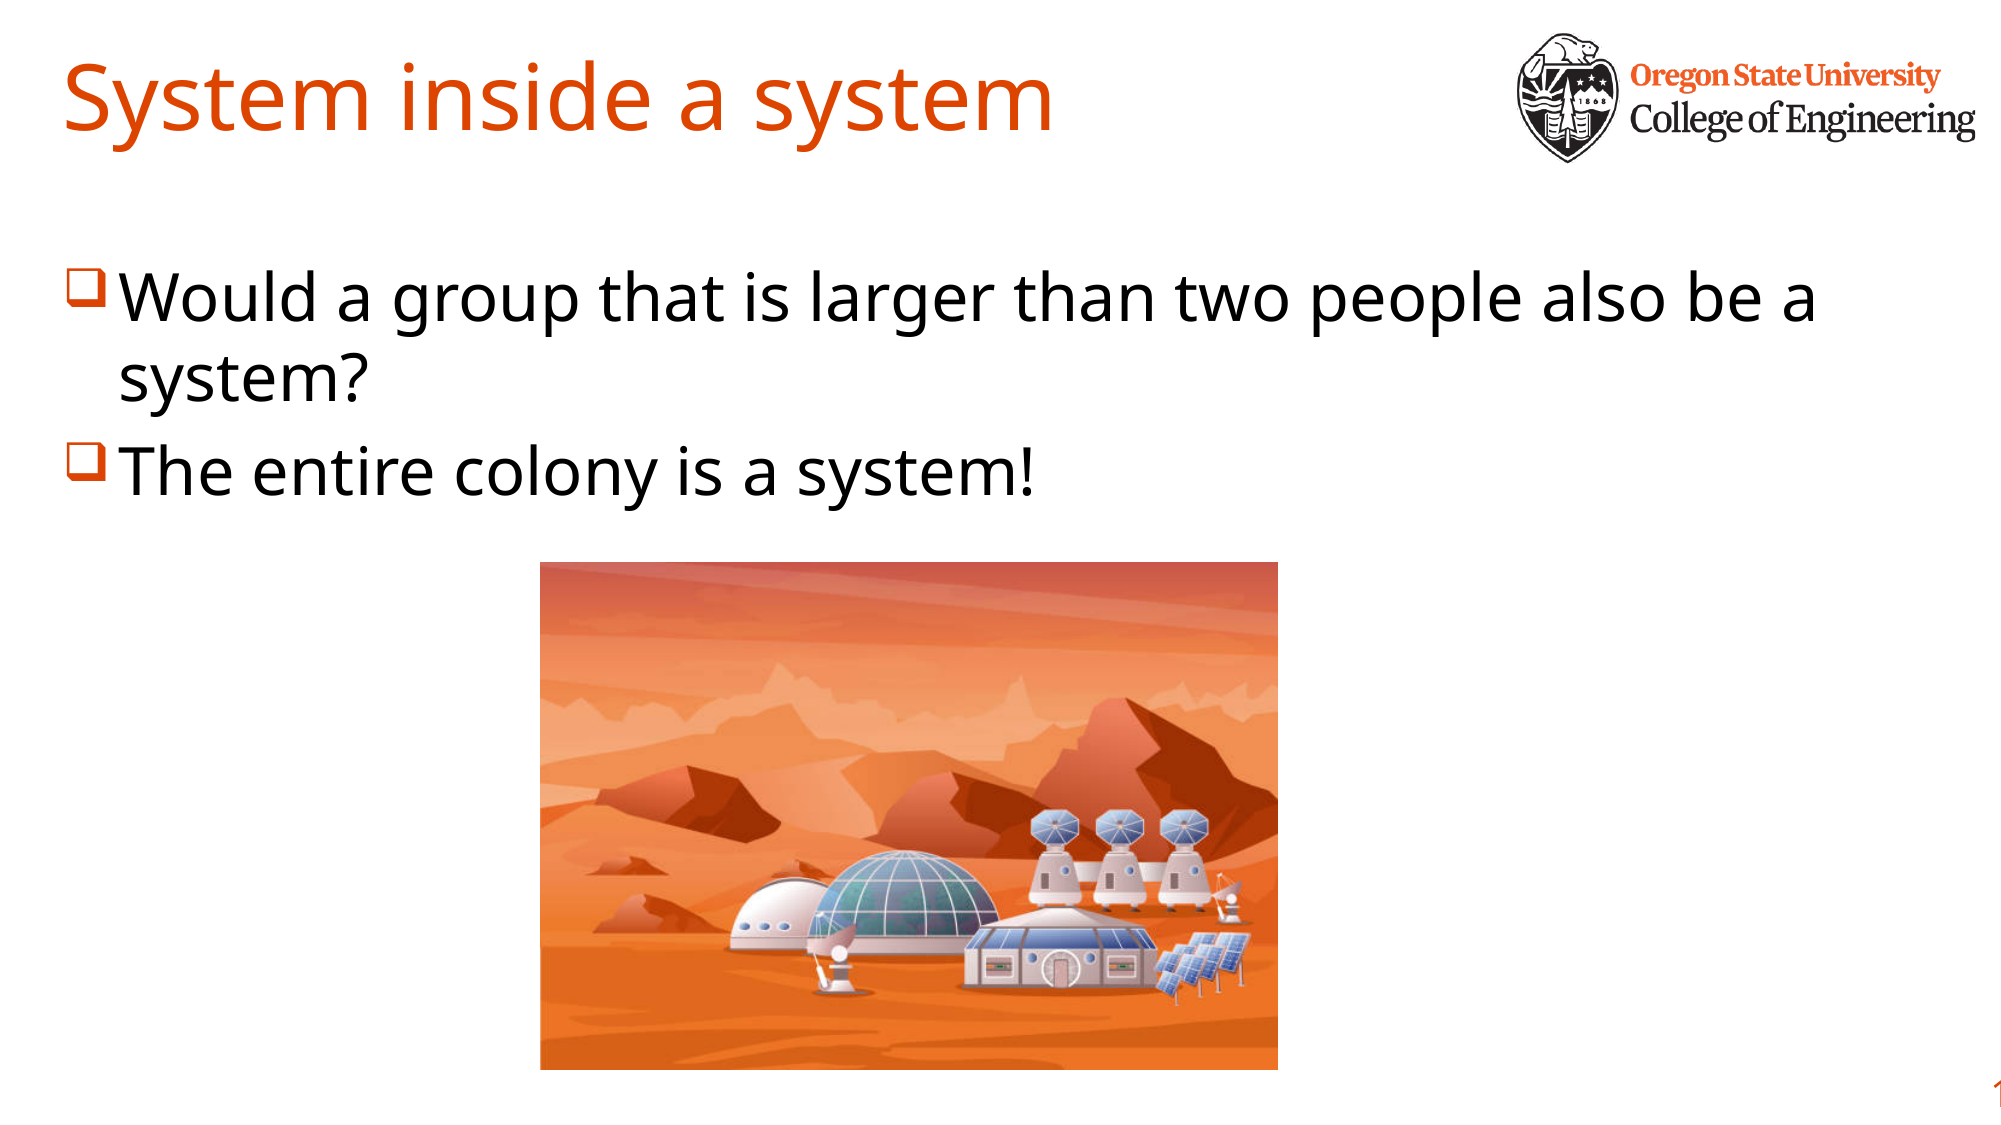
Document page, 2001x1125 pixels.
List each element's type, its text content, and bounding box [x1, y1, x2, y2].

title System inside a system [48, 31, 1490, 228]
list Would a group that is larger than two people also be a system? The entire colony is a system! [48, 247, 1965, 1074]
picture [540, 562, 1278, 1070]
